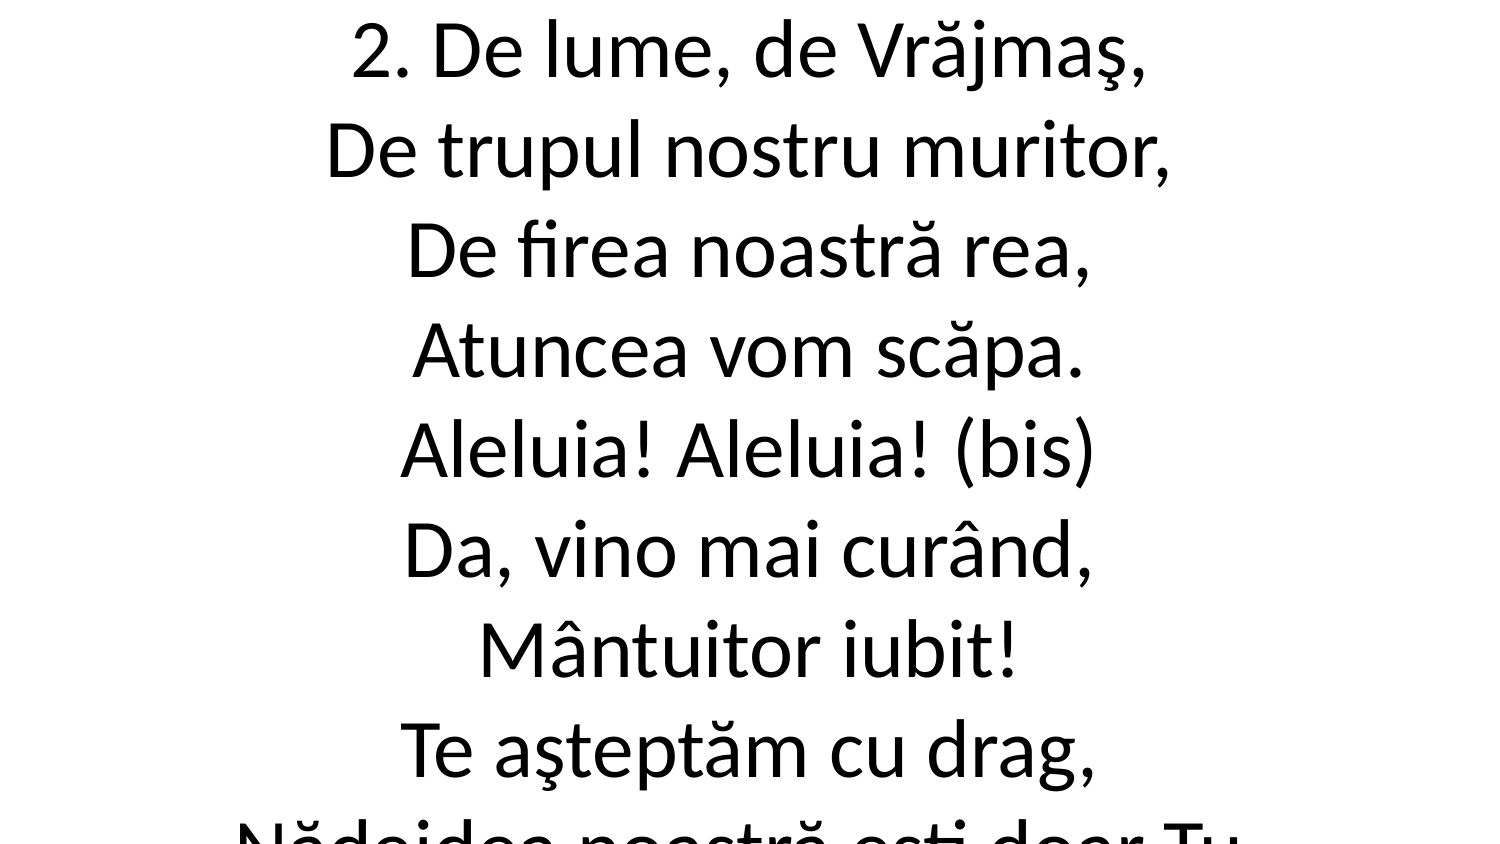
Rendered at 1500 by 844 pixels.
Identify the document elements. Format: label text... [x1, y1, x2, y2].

text_box 2. De lume, de Vrăjmaş, De trupul nostru muritor, De firea noastră rea, Atuncea vom scăpa. Aleluia! Aleluia! (bis) Da, vino mai curând, Mântuitor iubit! Te aşteptăm cu drag, Nădejdea noastră eşti doar Tu, [219, 0, 1281, 844]
